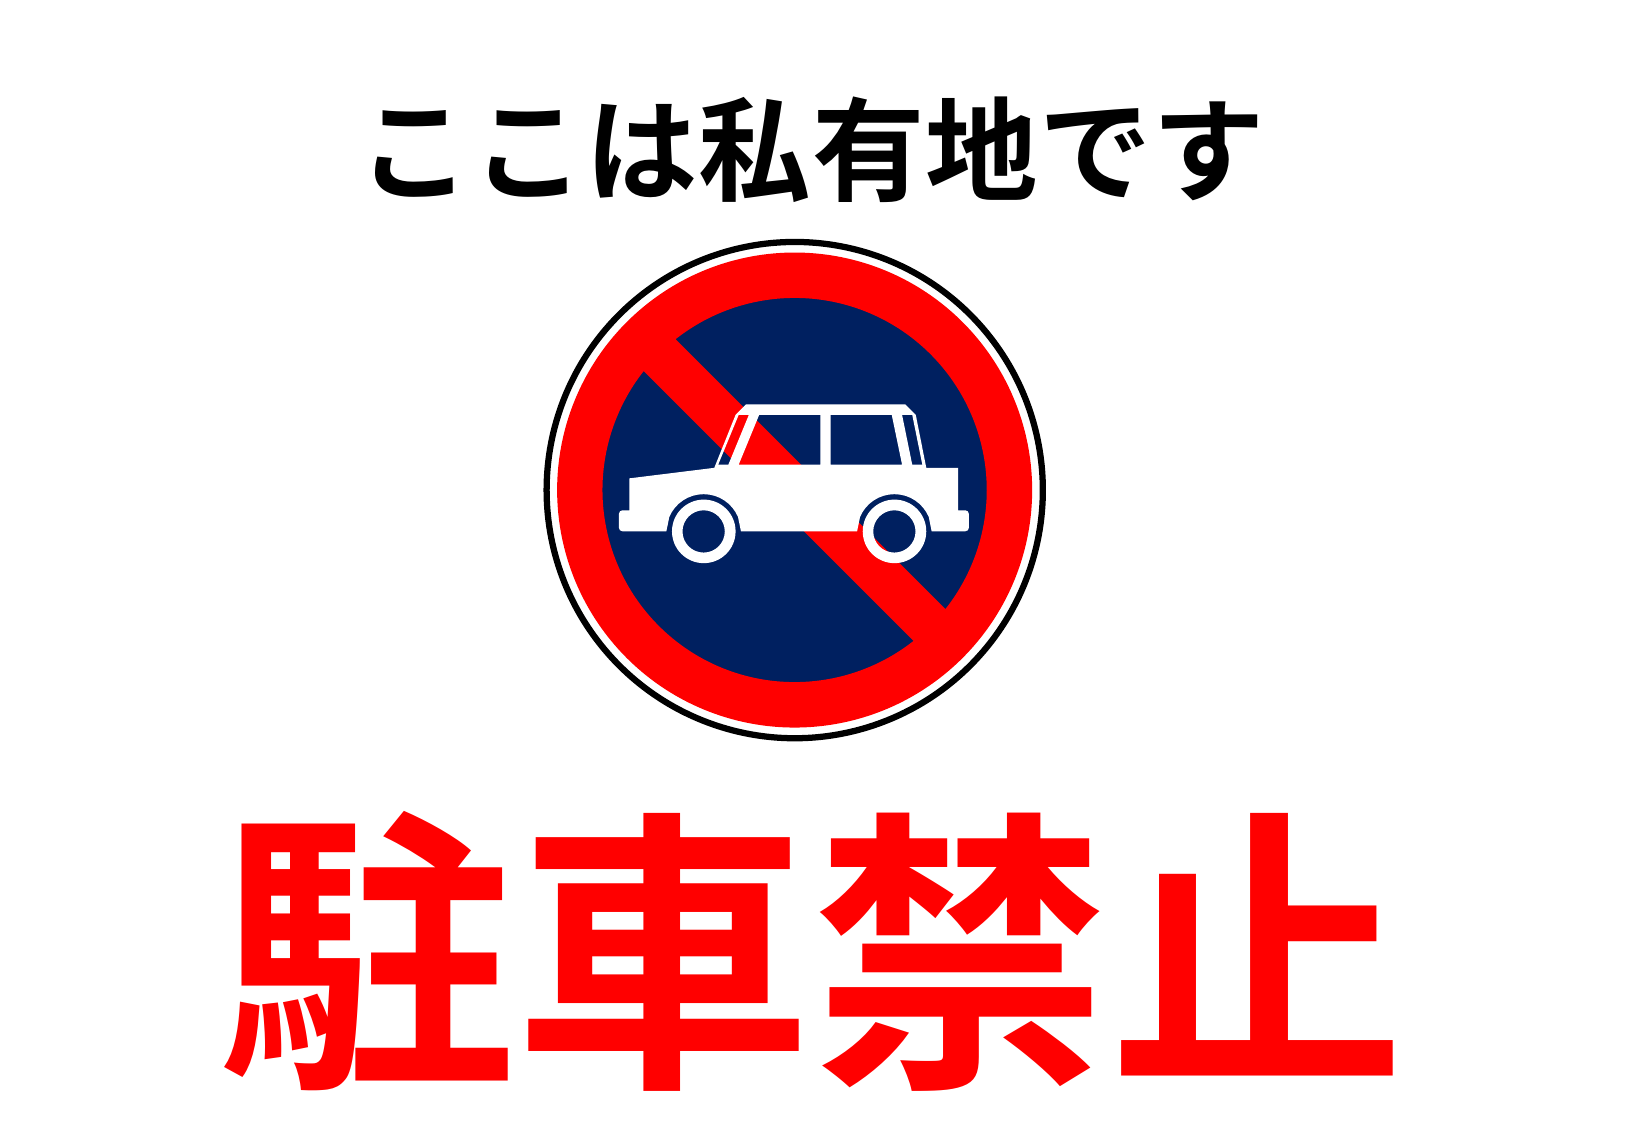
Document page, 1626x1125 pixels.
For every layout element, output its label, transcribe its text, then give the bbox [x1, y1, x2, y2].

text_box ここは私有地です [0, 73, 1625, 223]
text_box 駐車禁止 [0, 761, 1625, 1125]
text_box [546, 241, 1044, 739]
